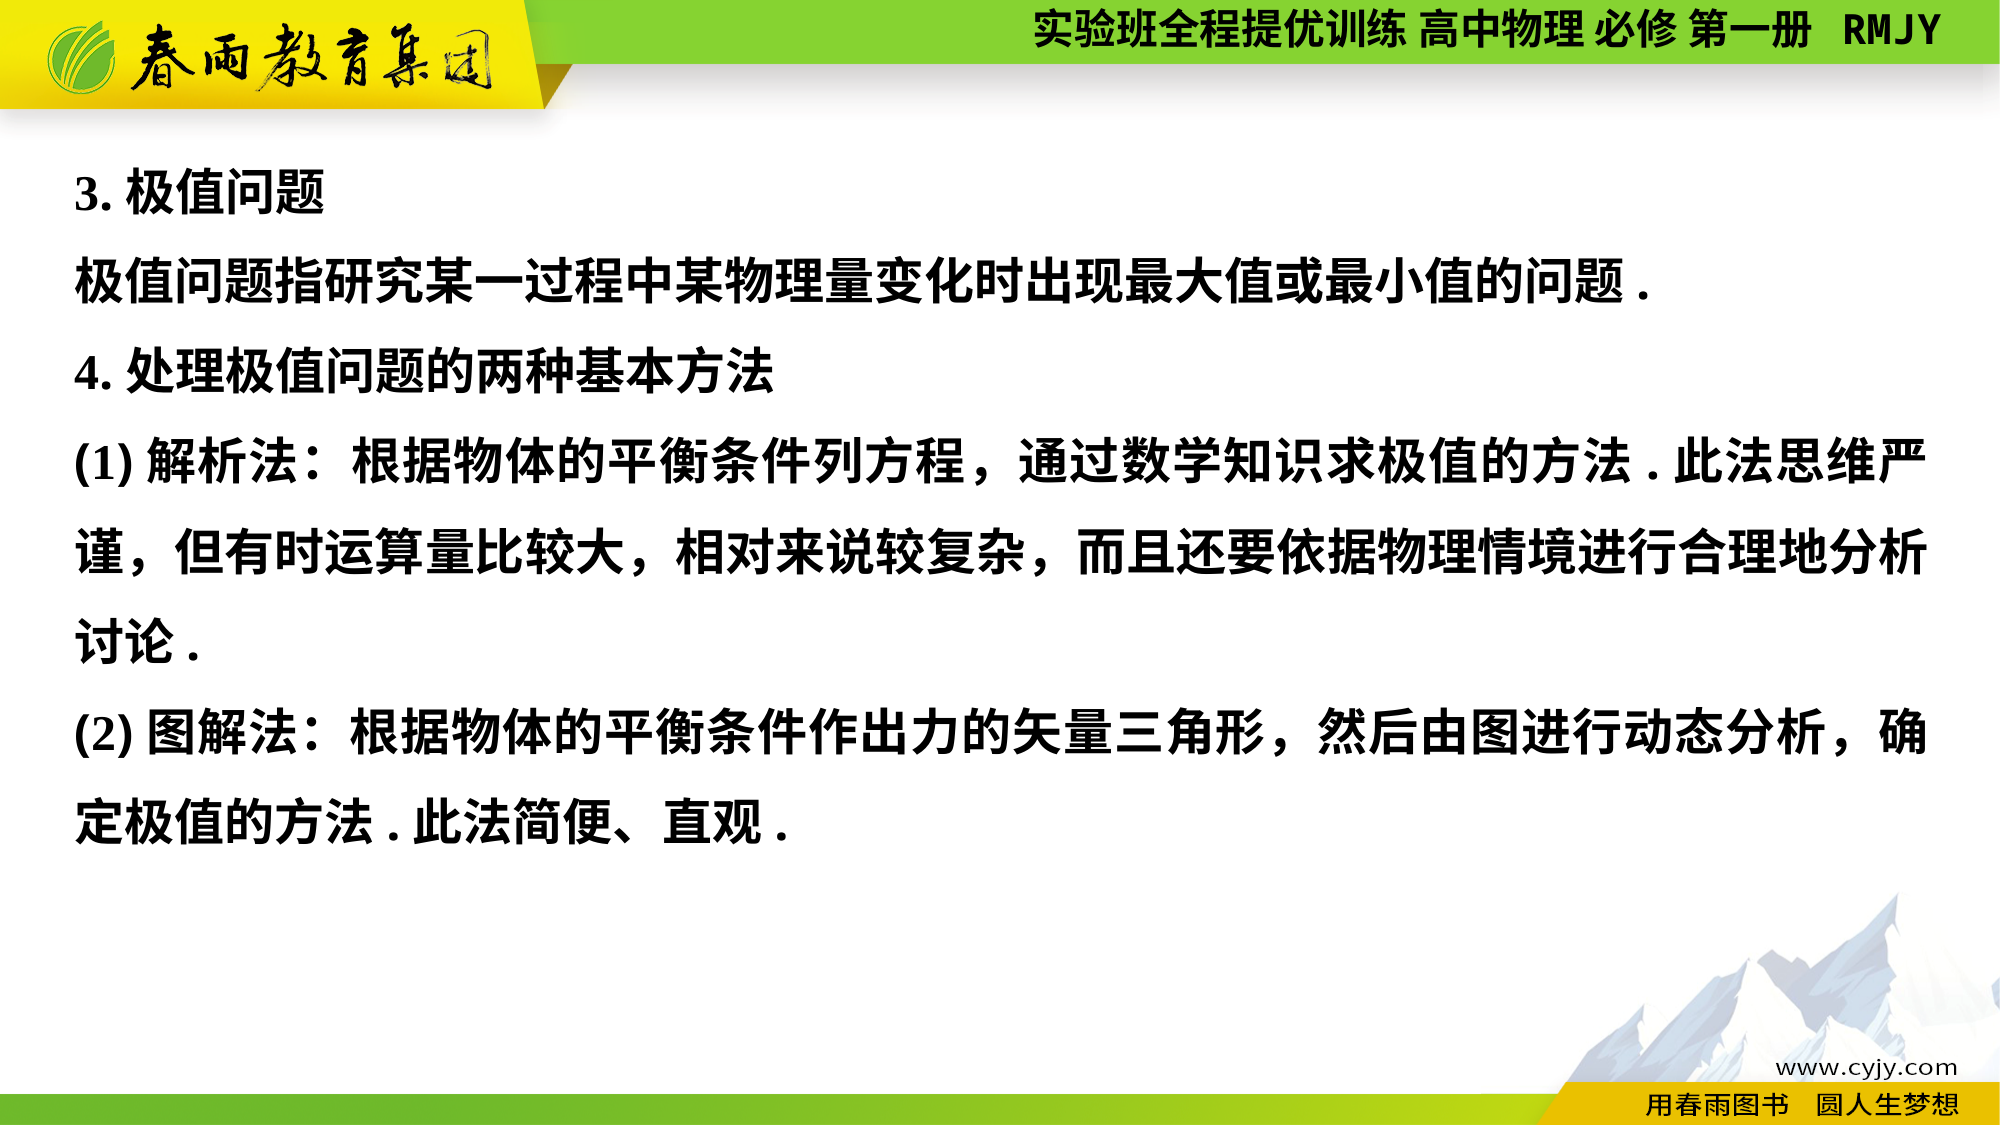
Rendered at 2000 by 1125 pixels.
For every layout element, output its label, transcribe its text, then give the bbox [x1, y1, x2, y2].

list 3.极值问题 极值问题指研究某一过程中某物理量变化时出现最大值或最小值的问题. 4.处理极值问题的两种基本方法 (1)解析法：根据物体的平衡条件列方程，通过数学知识求极值的方法.此法思维严谨，但有时运算量比较大，相对来说较复杂，而且还要依据物理情境进行合理地分析讨论. (2)图解法：根据物体的平衡条件作出力的矢量三角形，然后由图进行动态分析，确定极值的方法.此法简便、直观. [59, 122, 1944, 865]
picture [0, 0, 2000, 1125]
